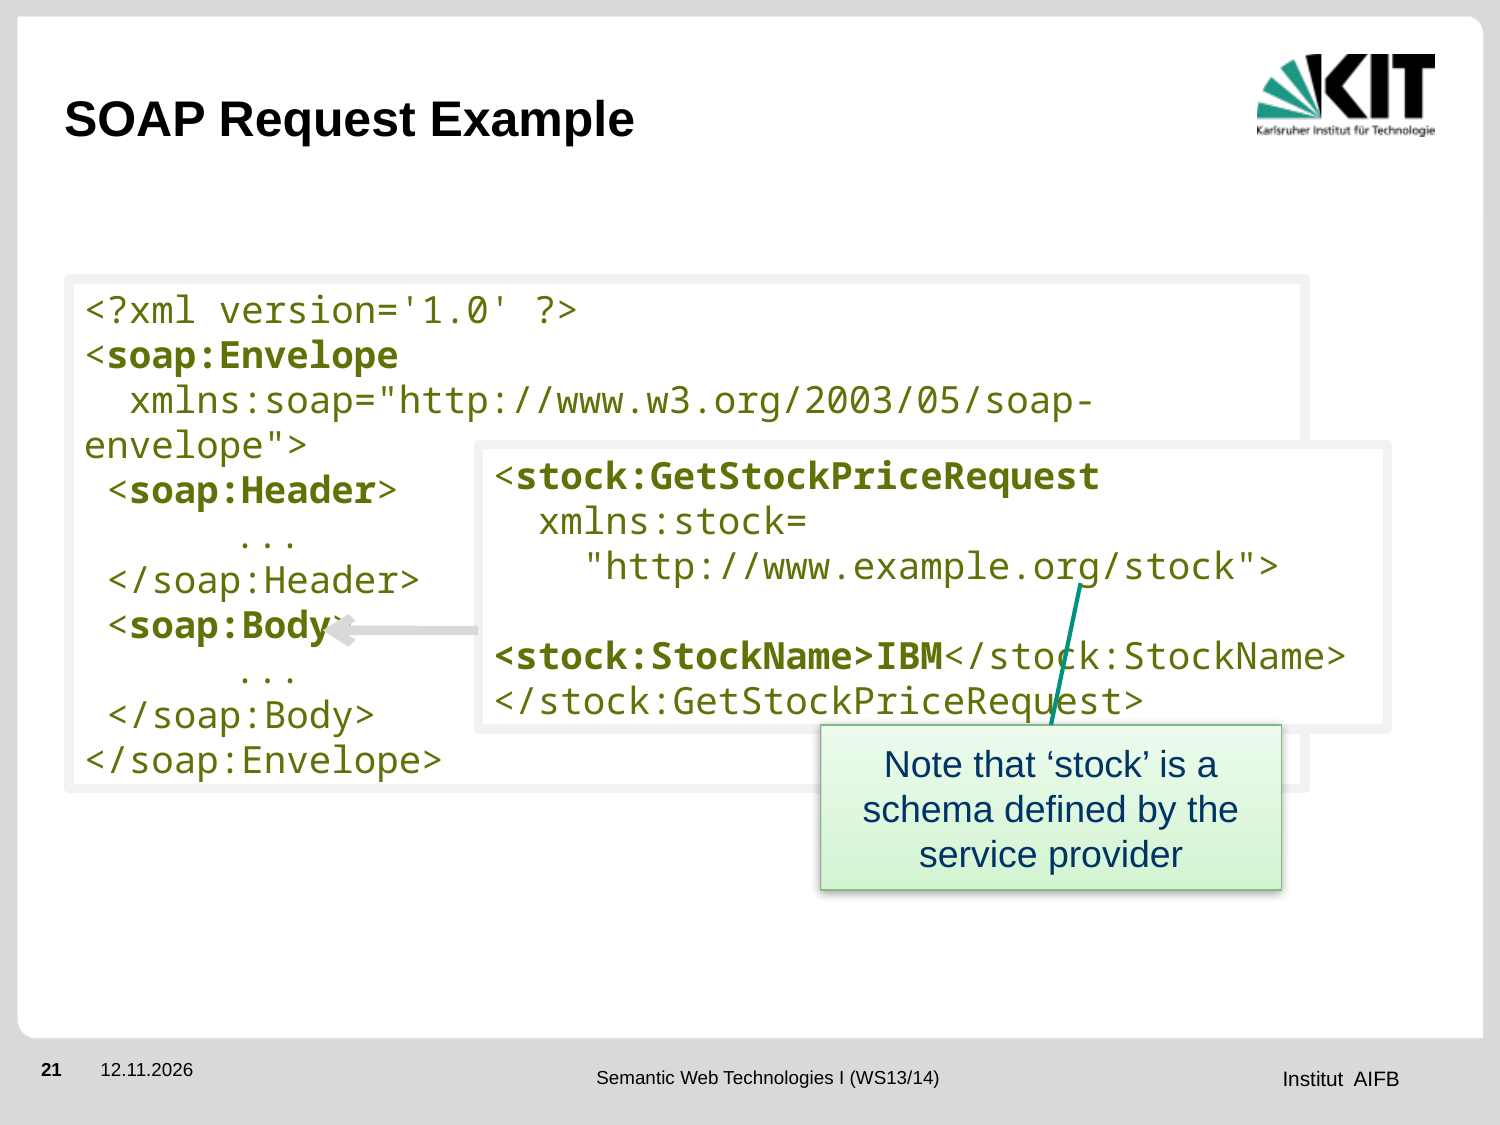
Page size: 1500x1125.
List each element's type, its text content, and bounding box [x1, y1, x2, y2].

text_box <?xml version='1.0' ?> <soap:Envelope xmlns:soap="http://www.w3.org/2003/05/soap-envelope"> <soap:Header> ... </soap:Header> <soap:Body> ... </soap:Body> </soap:Envelope> [69, 278, 1306, 789]
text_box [994, 638, 1137, 669]
picture [0, 0, 1500, 1125]
text_box Note that ‘stock’ is a schema defined by the service provider [820, 724, 1282, 891]
text_box <stock:GetStockPriceRequest xmlns:stock= "http://www.example.org/stock"> <stock:StockName>IBM</stock:StockName> </stock:GetStockPriceRequest> [478, 444, 1388, 730]
title SOAP Request Example [64, 54, 1198, 147]
